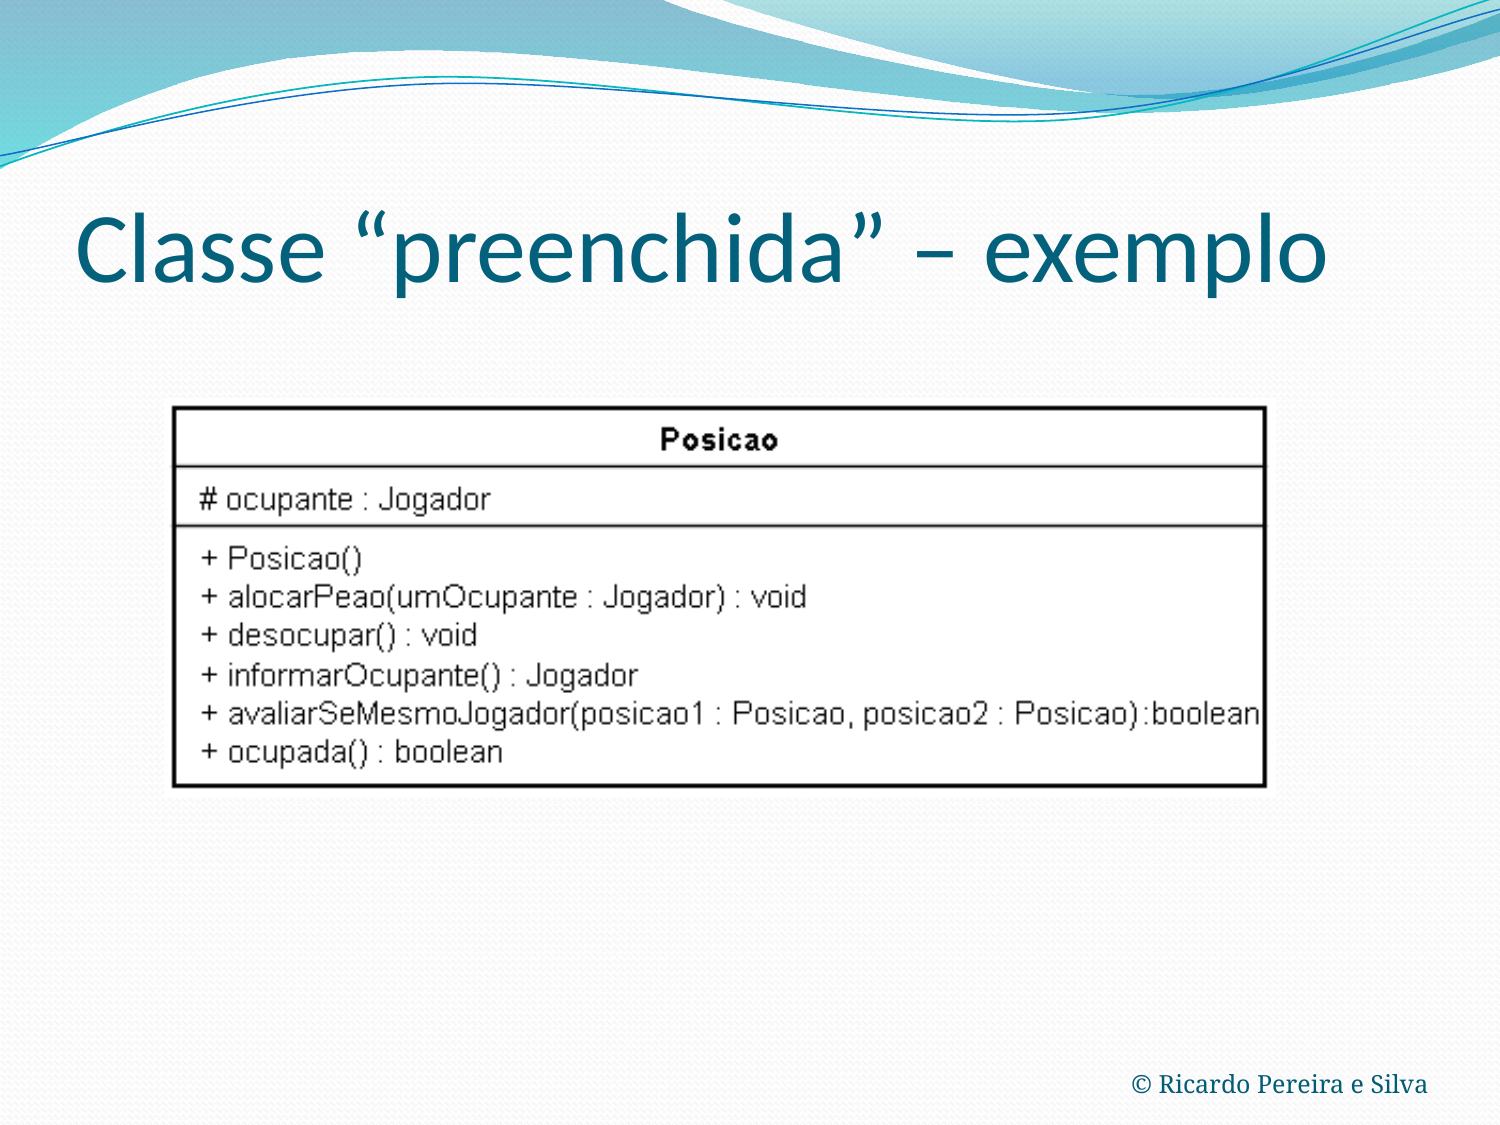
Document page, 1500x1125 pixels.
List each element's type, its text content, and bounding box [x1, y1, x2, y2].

picture [163, 398, 1276, 798]
footer © Ricardo Pereira e Silva [1101, 1042, 1429, 1103]
title Classe “preenchida” – exemplo [75, 115, 1425, 303]
